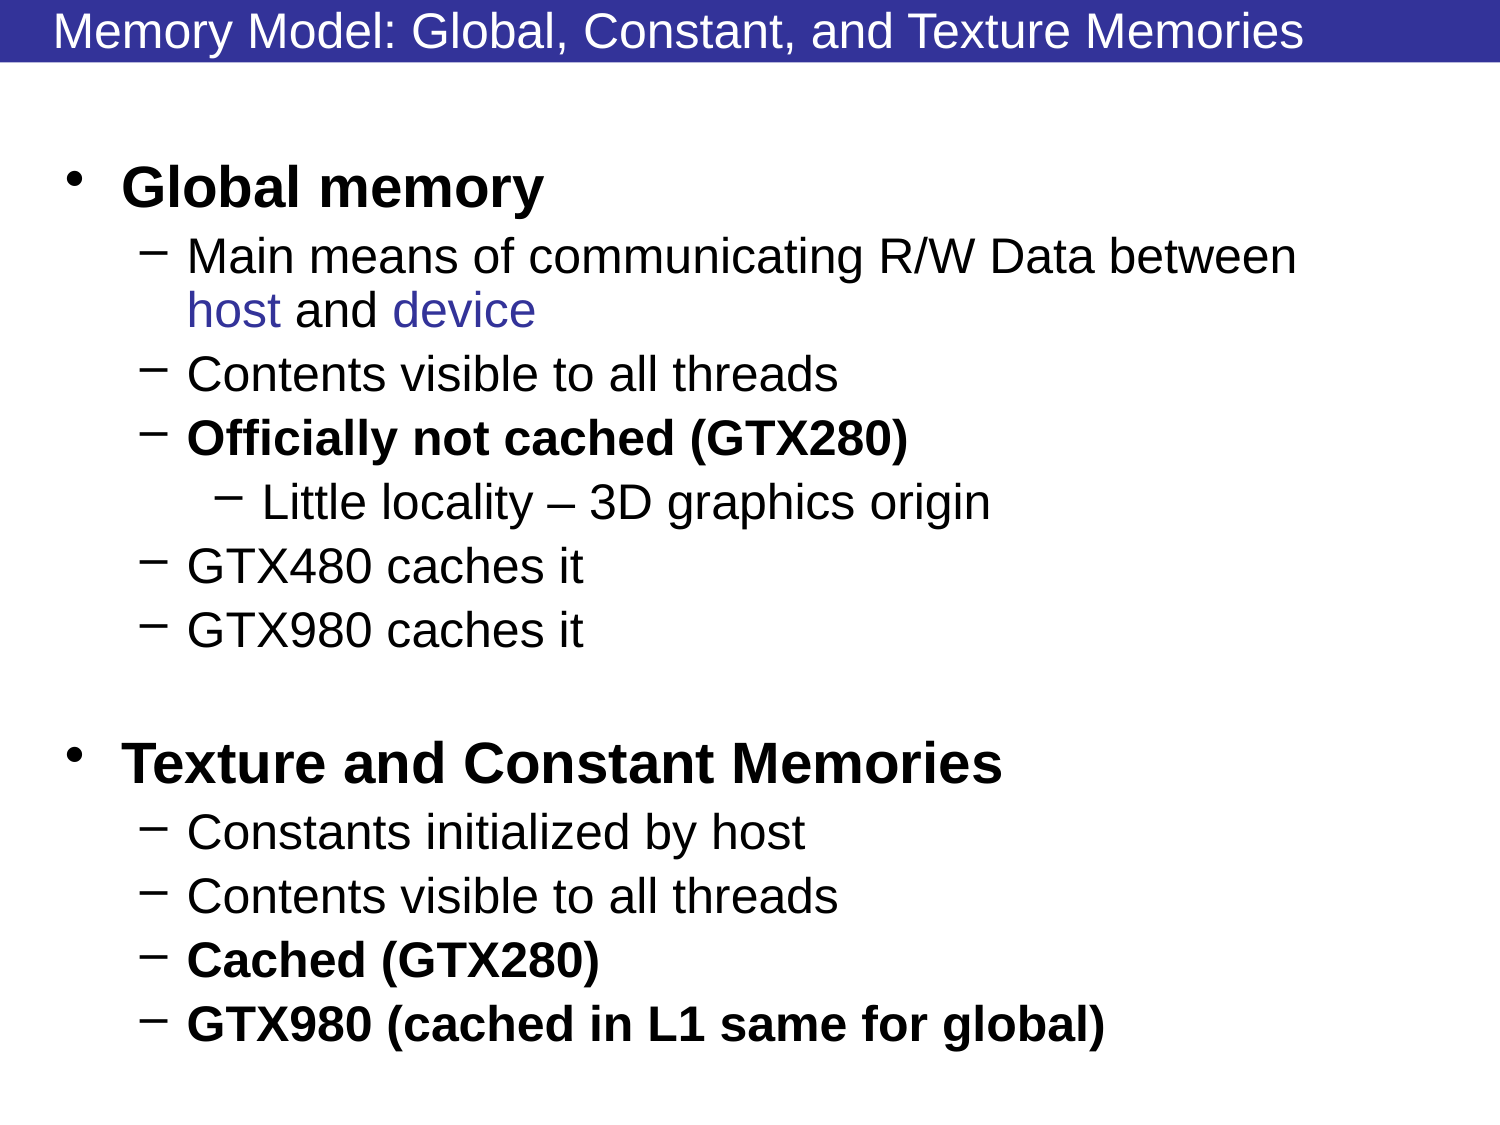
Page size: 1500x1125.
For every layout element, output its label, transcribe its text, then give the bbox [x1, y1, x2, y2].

title Memory Model: Global, Constant, and Texture Memories [37, 7, 1426, 51]
text_box Global memory Main means of communicating R/W Data between host and device Contents visible to all threads Officially not cached (GTX280) Little locality – 3D graphics origin GTX480 caches it GTX980 caches it Texture and Constant Memories Constants initialized by host Contents visible to all threads Cached (GTX280) GTX980 (cached in L1 same for global) [49, 149, 1325, 988]
